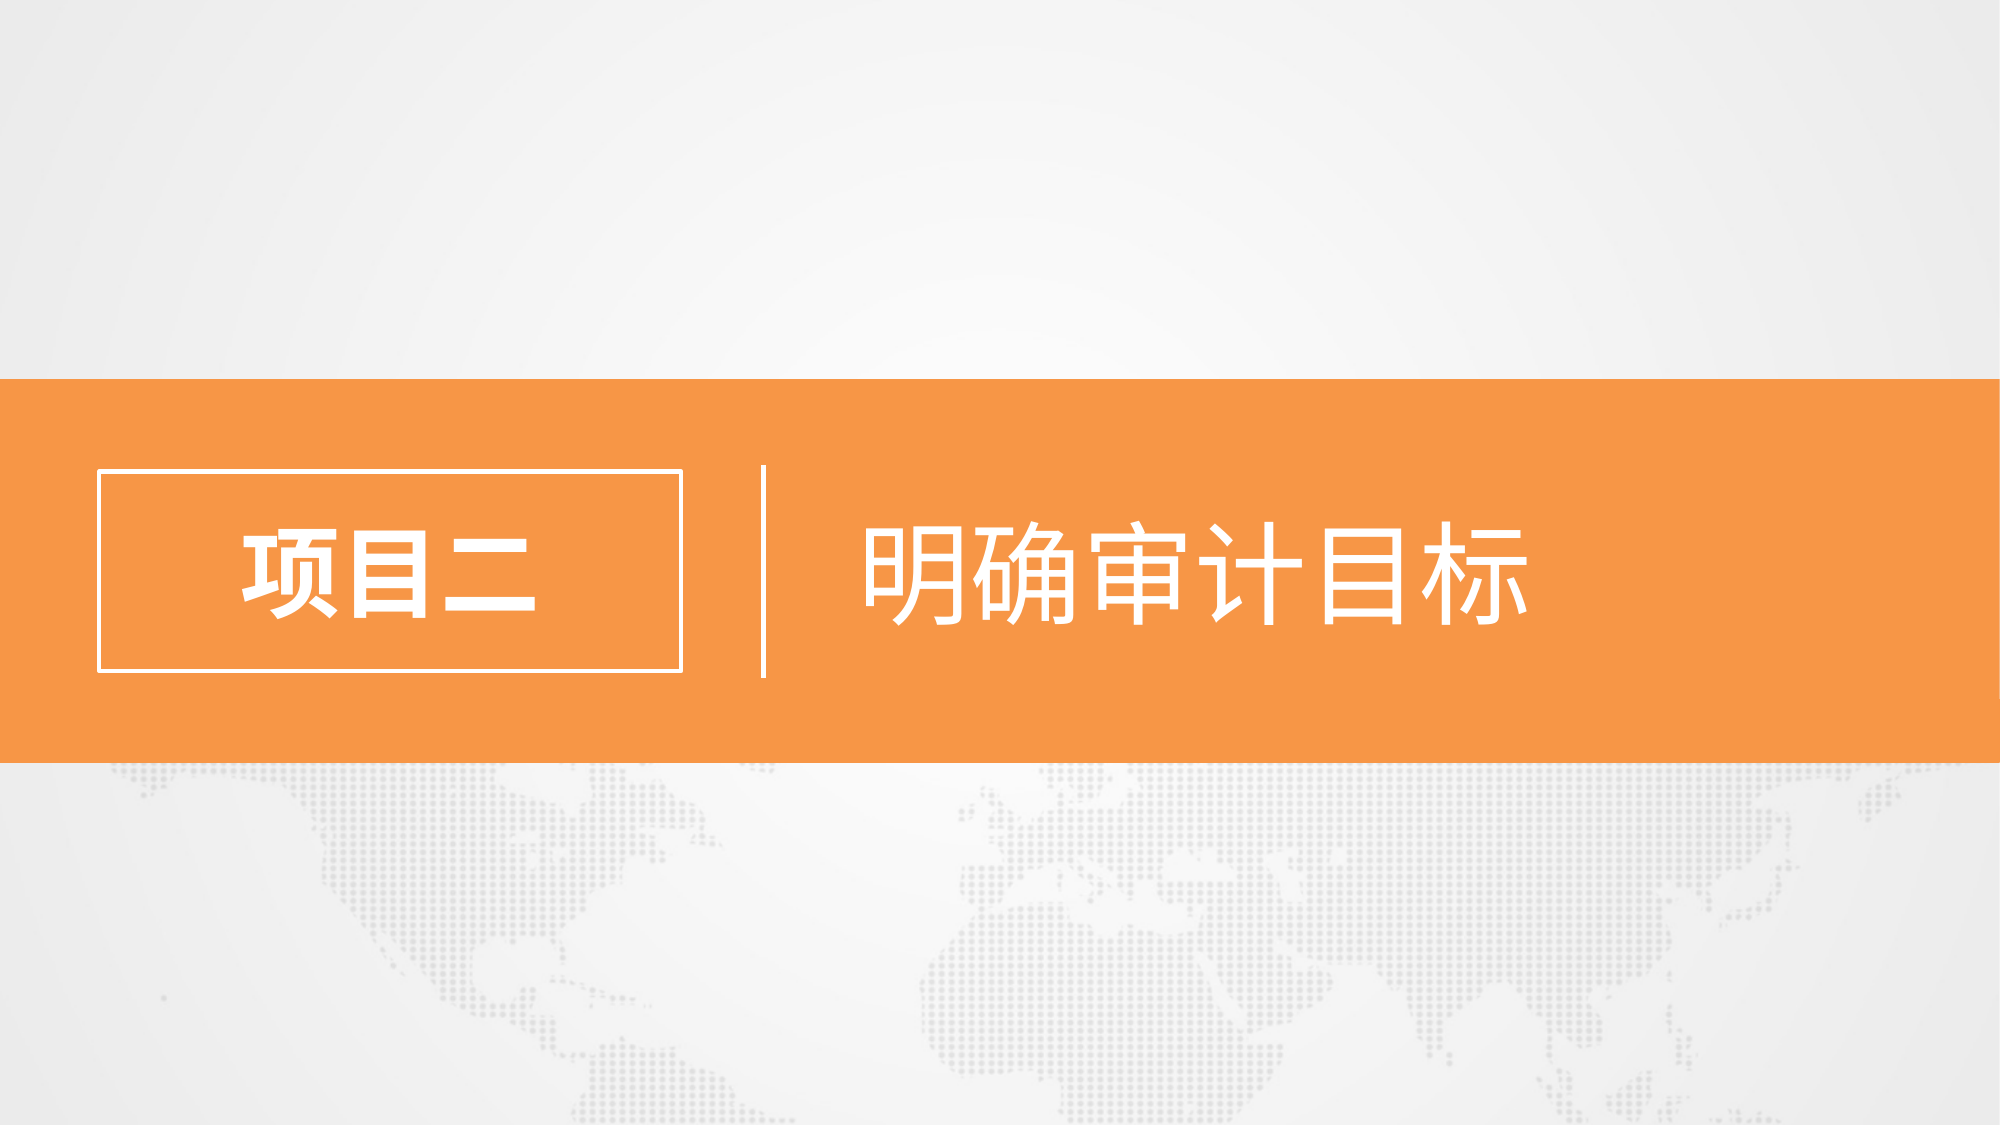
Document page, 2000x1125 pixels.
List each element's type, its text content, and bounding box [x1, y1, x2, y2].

text_box [97, 469, 683, 673]
picture [0, 0, 2000, 377]
text_box 明确审计目标 [842, 496, 1548, 646]
text_box 项目二 [99, 503, 682, 638]
picture [0, 765, 2000, 1125]
text_box [0, 377, 2000, 765]
